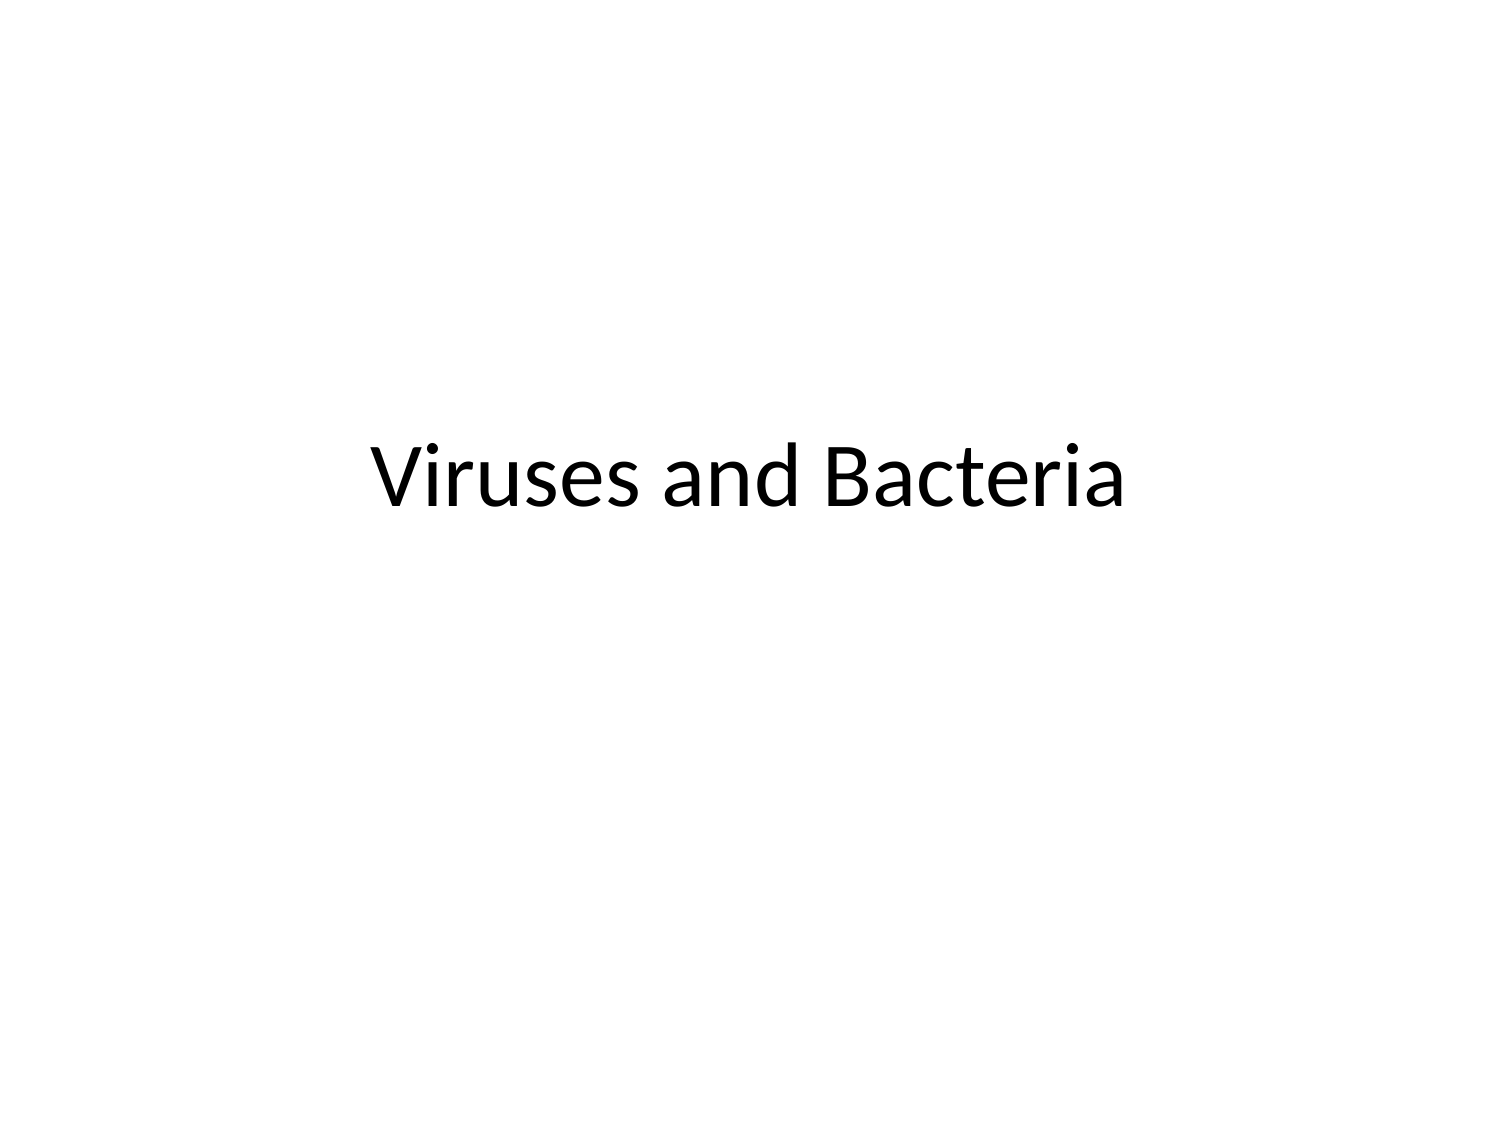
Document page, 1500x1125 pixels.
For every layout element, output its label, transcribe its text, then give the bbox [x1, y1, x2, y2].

title Viruses and Bacteria [112, 349, 1388, 591]
